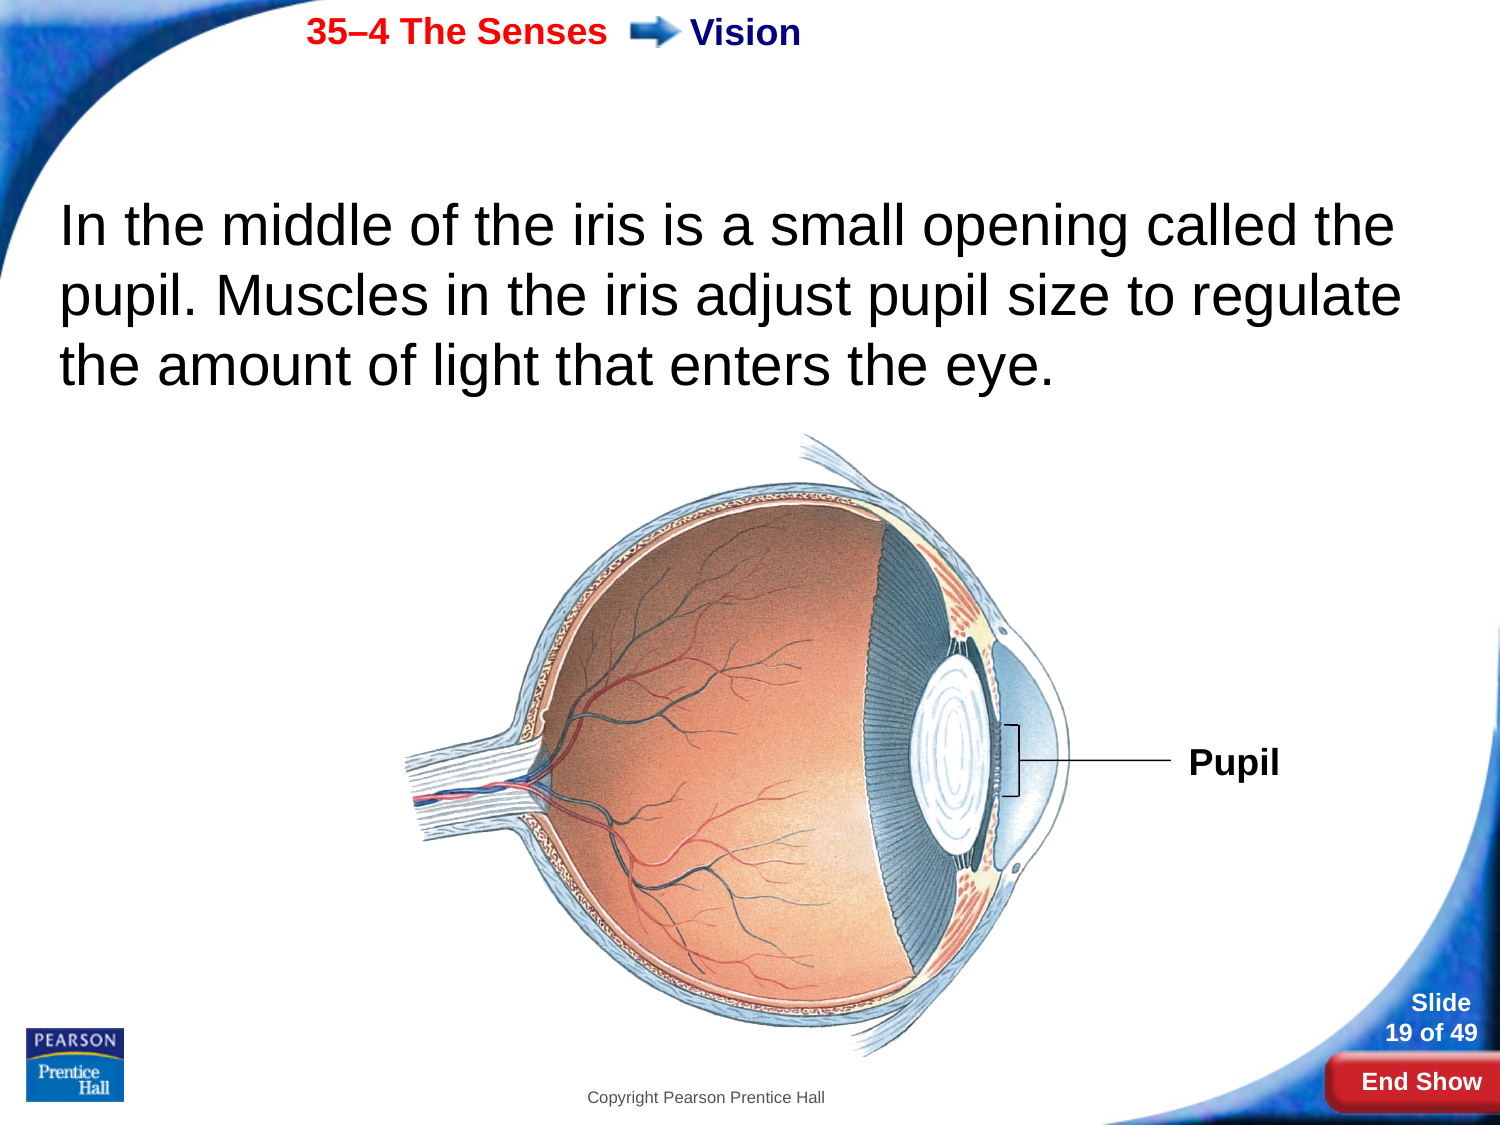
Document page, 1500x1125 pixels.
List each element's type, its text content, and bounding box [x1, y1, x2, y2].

picture [0, 0, 1500, 1125]
list In the middle of the iris is a small opening called the pupil. Muscles in the iris adjust pupil size to regulate the amount of light that enters the eye. [44, 179, 1463, 976]
footer Copyright Pearson Prentice Hall [468, 1078, 945, 1105]
title Vision [674, 0, 1344, 76]
text_box Pupil [1173, 730, 1315, 791]
